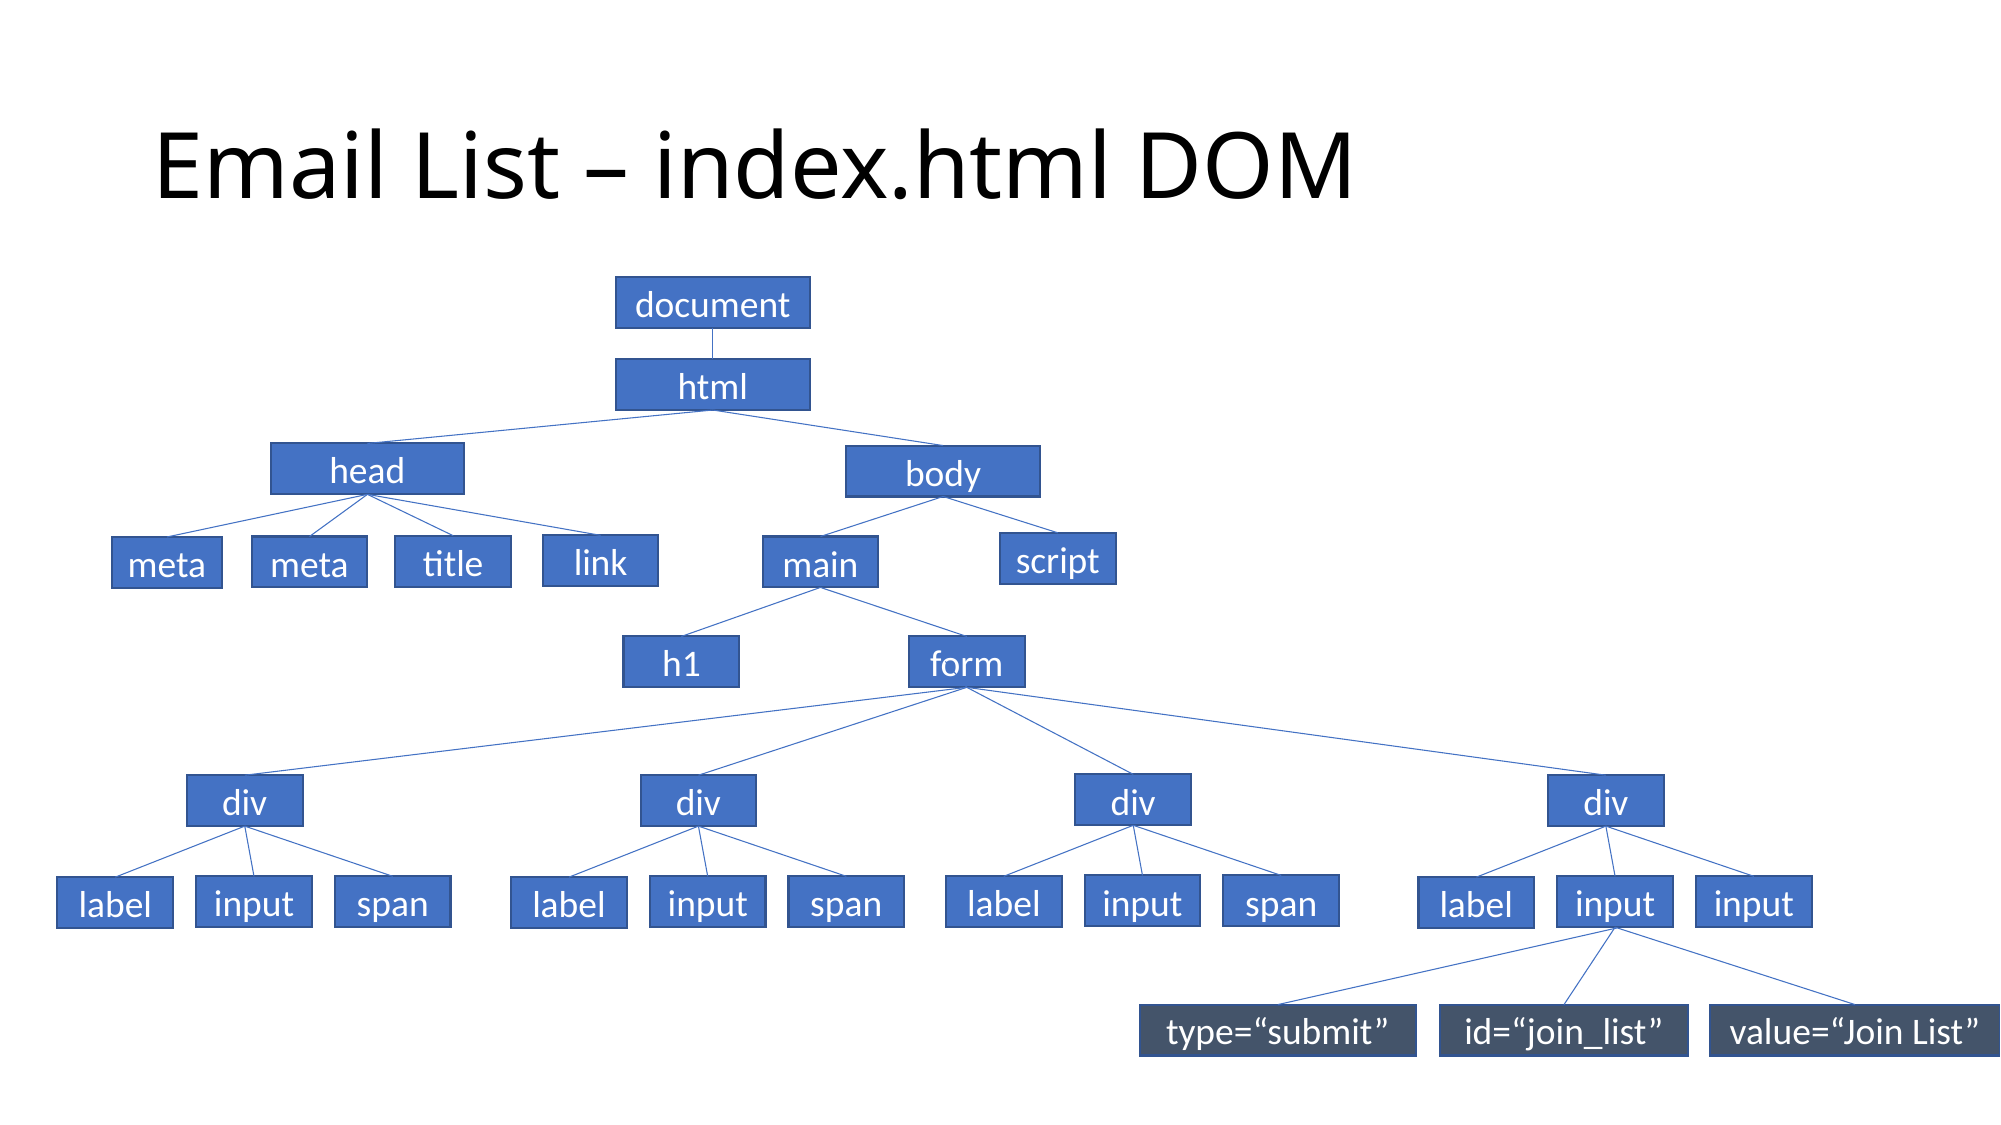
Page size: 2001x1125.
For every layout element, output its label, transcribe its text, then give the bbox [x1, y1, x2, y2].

text_box id=“join_list” [1439, 1005, 1689, 1057]
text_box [1563, 927, 1615, 1005]
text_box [57, 277, 1812, 929]
text_box value=“Join List” [1709, 1004, 2000, 1057]
text_box type=“submit” [1139, 1004, 1417, 1057]
title Email List – index.html DOM [137, 59, 1863, 278]
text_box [1277, 927, 1563, 1005]
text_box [1615, 927, 1855, 1005]
